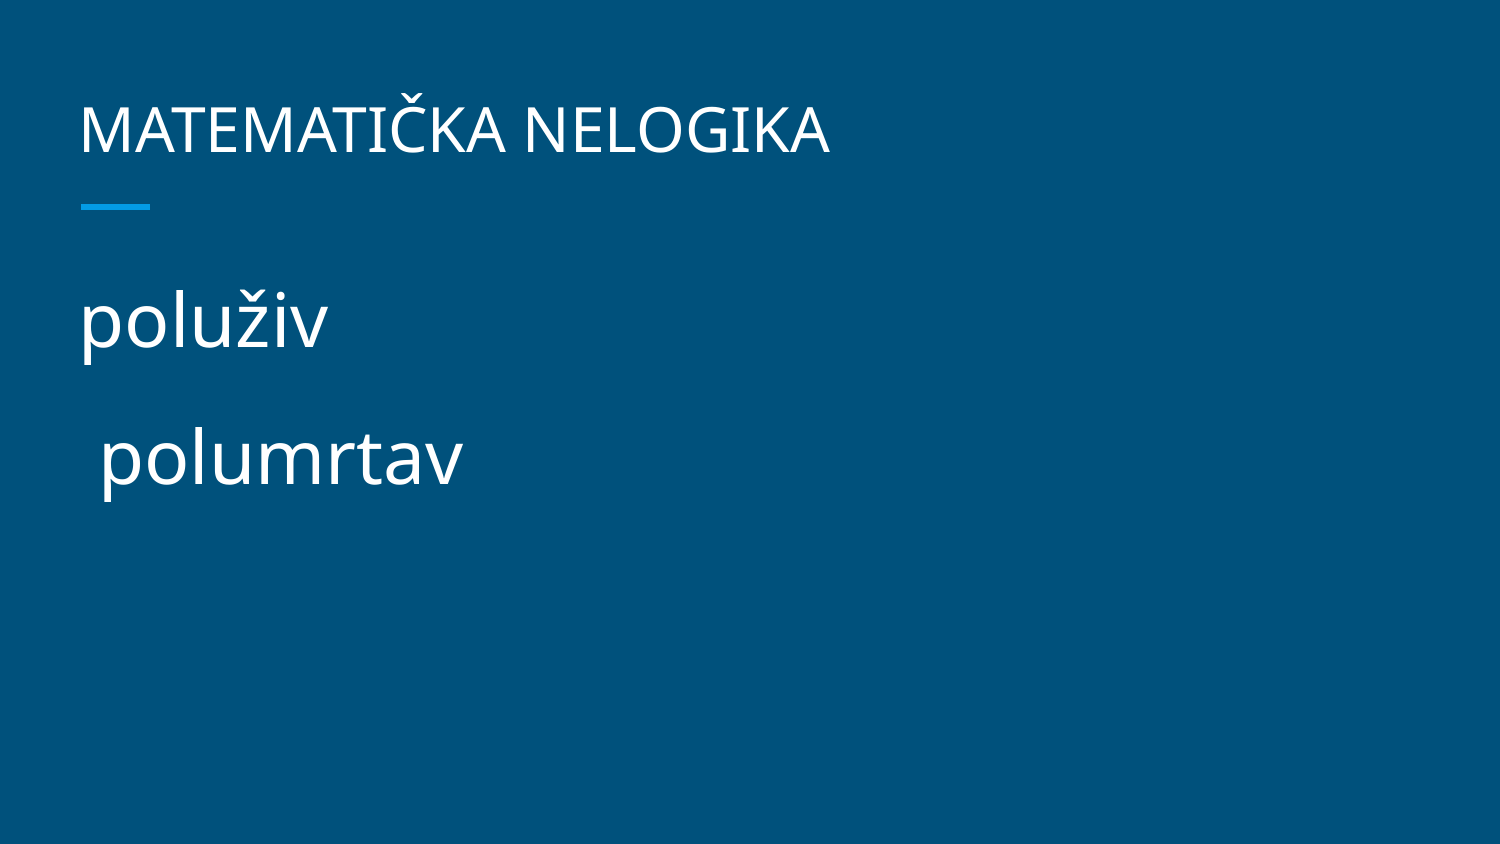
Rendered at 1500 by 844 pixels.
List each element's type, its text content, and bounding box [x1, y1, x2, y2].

title MATEMATIČKA NELOGIKA [63, 75, 1437, 188]
list poluživ polumrtav [63, 244, 1437, 750]
